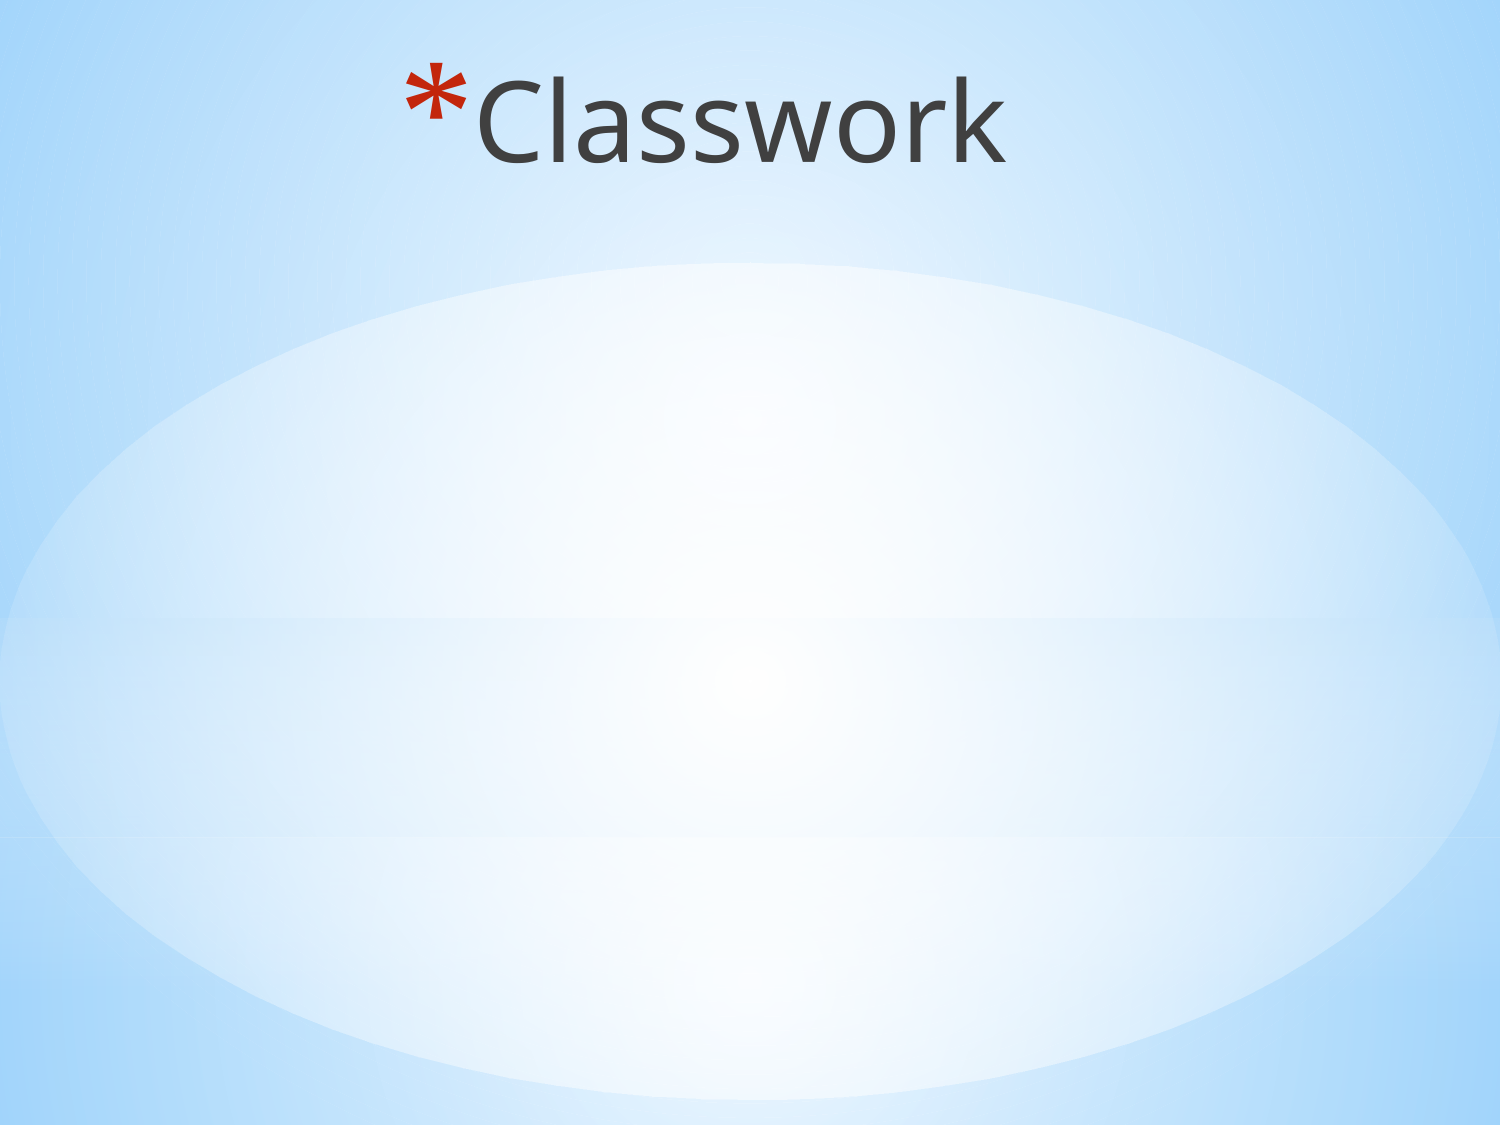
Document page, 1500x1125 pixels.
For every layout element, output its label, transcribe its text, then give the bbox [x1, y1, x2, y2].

list Classwork [312, 42, 1089, 250]
title [253, 491, 1323, 680]
